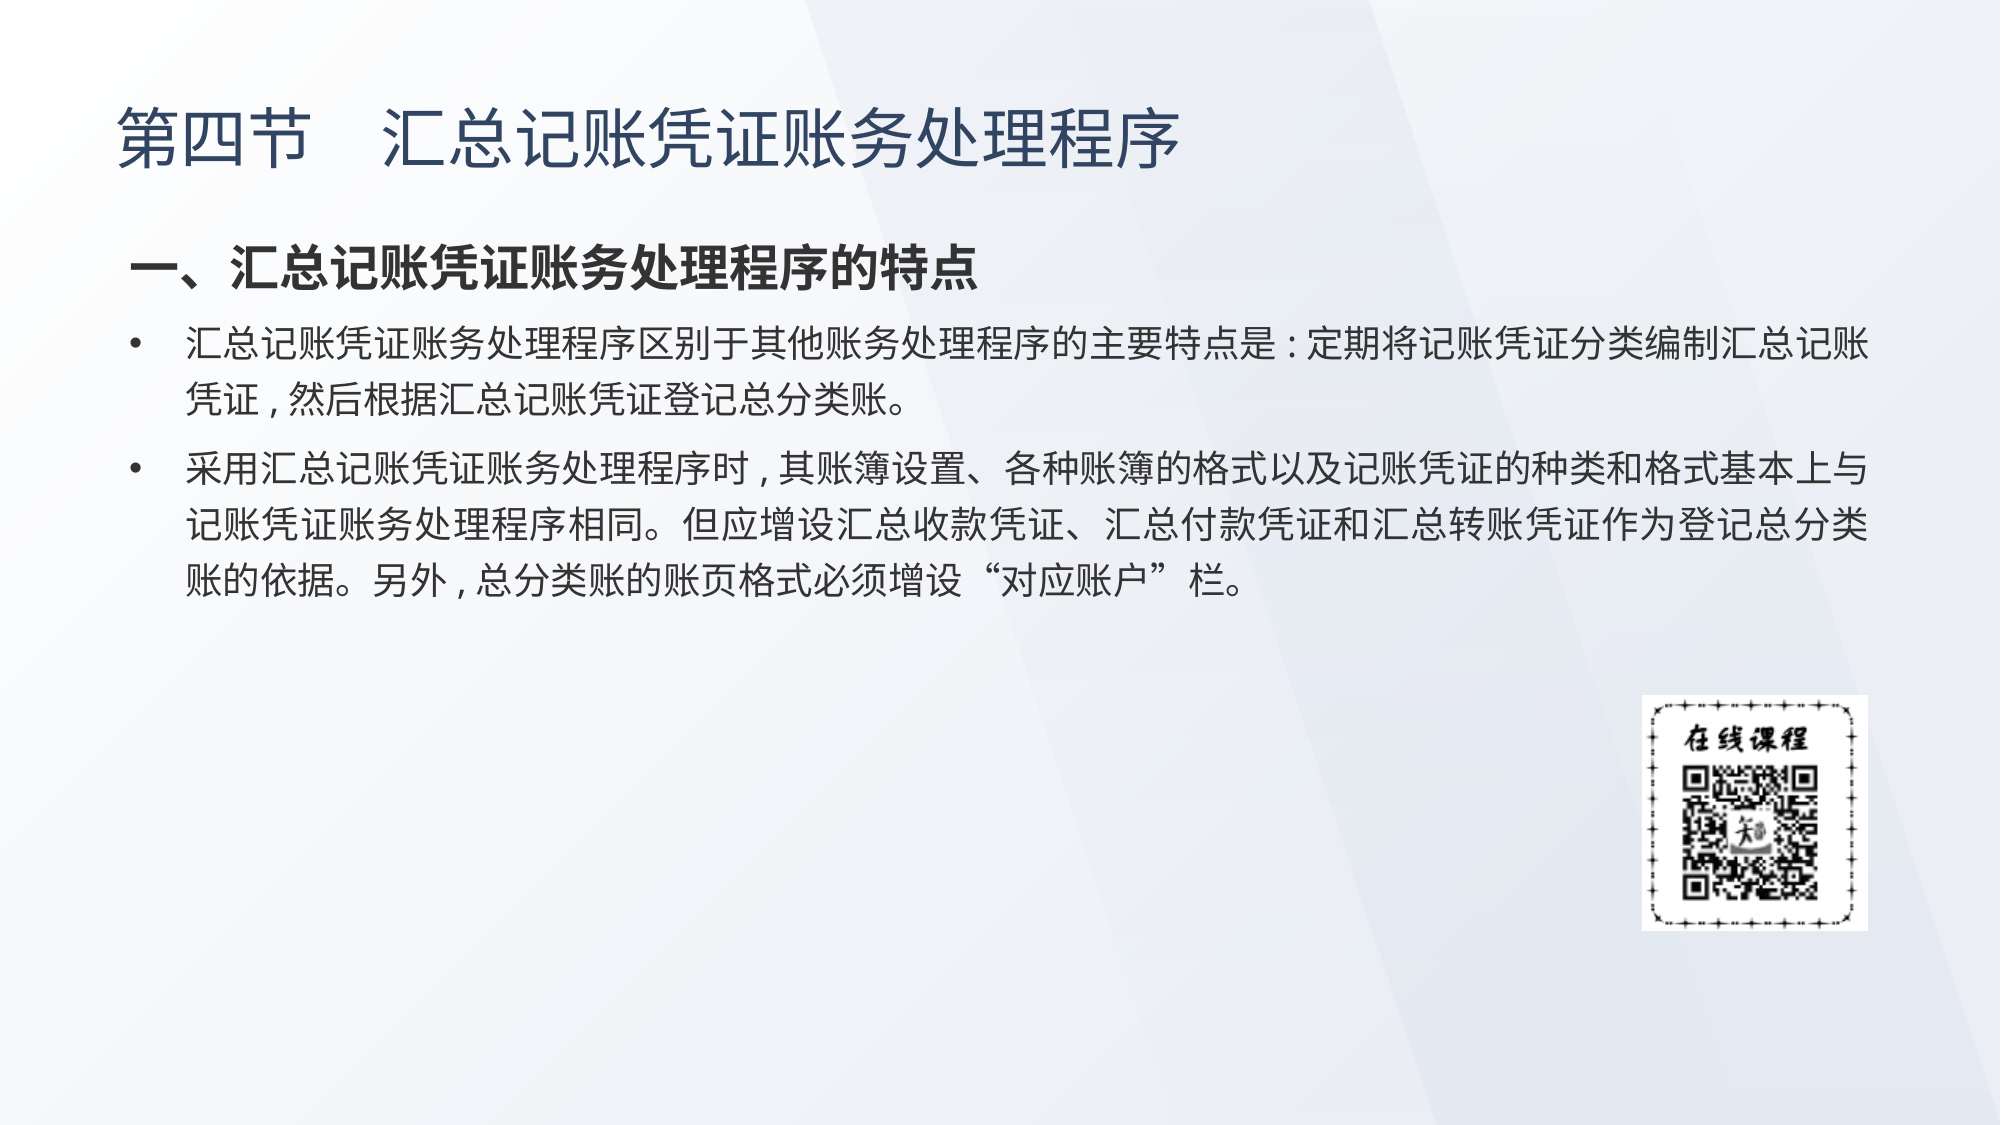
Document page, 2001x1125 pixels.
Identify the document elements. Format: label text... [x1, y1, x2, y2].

picture [1642, 695, 1868, 931]
title 第四节 汇总记账凭证账务处理程序 [114, 59, 1886, 178]
text_box 一、汇总记账凭证账务处理程序的特点 汇总记账凭证账务处理程序区别于其他账务处理程序的主要特点是:定期将记账凭证分类编制汇总记账凭证,然后根据汇总记账凭证登记总分类账。 采用汇总记账凭证账务处理程序时,其账簿设置、各种账簿的格式以及记账凭证的种类和格式基本上与记账凭证账务处理程序相同。但应增设汇总收款凭证、汇总付款凭证和汇总转账凭证作为登记总分类账的依据。另外,总分类账的账页格式必须增设“对应账户”栏。 [114, 213, 1886, 1013]
